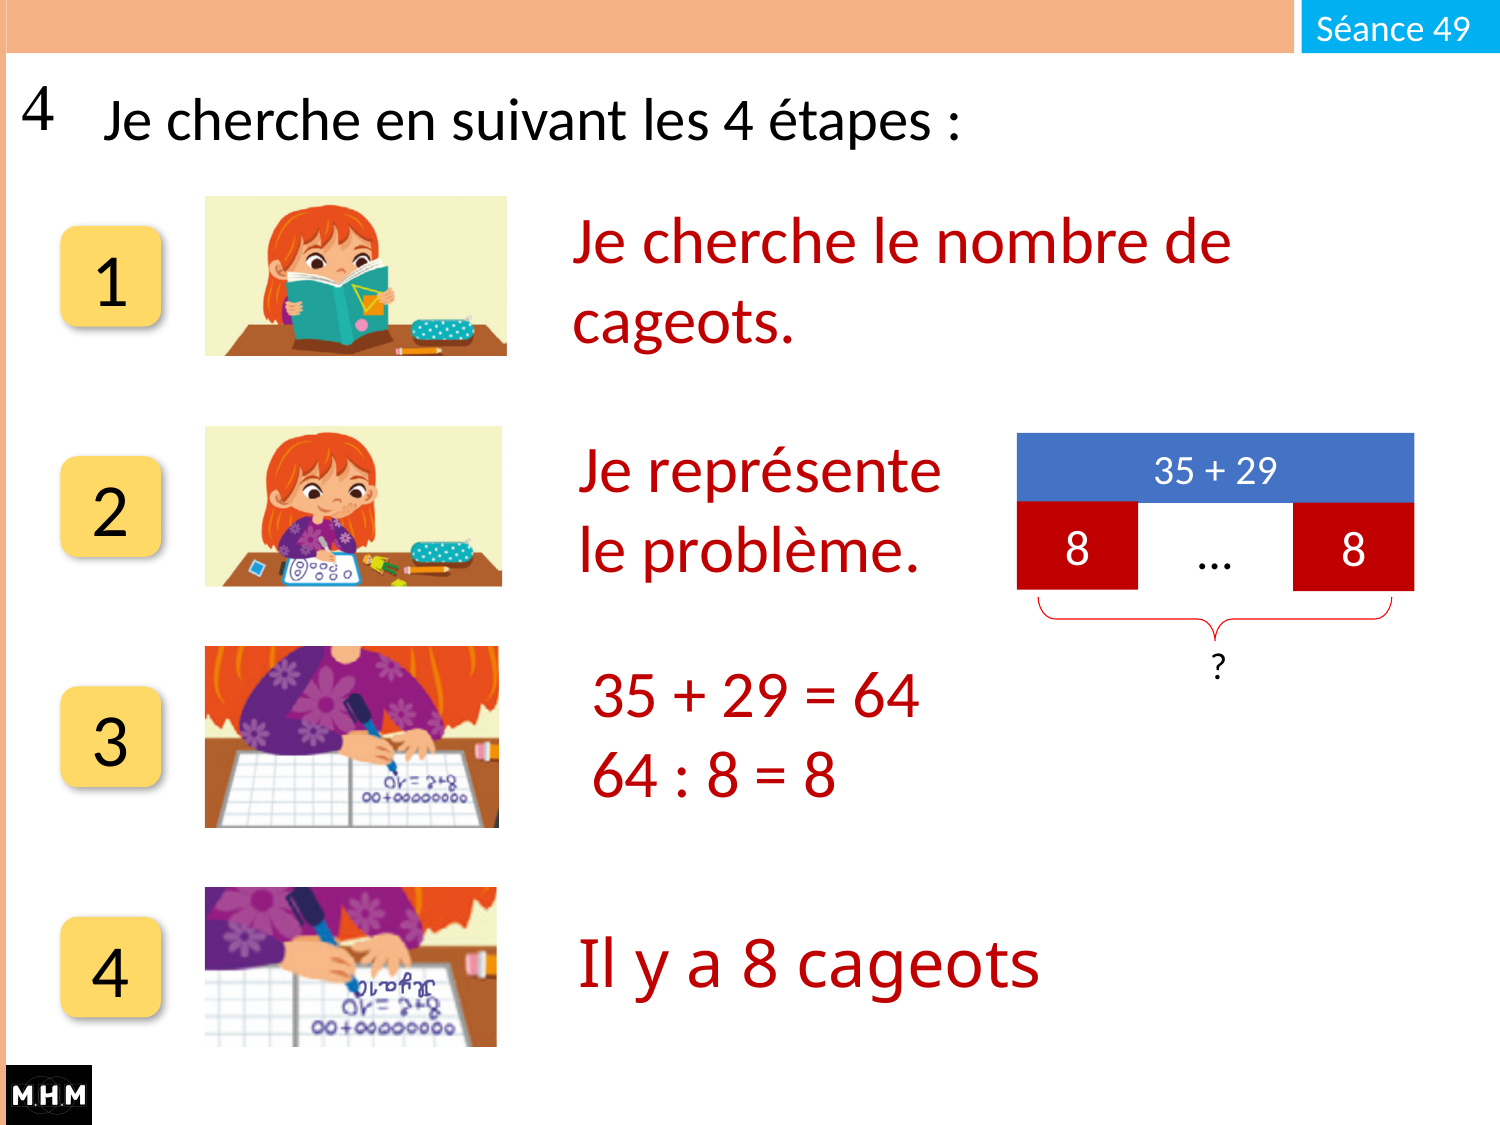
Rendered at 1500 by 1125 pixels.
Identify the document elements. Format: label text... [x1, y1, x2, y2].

title Je cherche en suivant les 4 étapes : [88, 35, 1382, 161]
picture [204, 196, 515, 356]
text_box 8 [1016, 500, 1139, 591]
picture [6, 1065, 92, 1125]
text_box 2 [59, 455, 163, 558]
text_box 1 [59, 224, 163, 328]
text_box … [1153, 504, 1277, 595]
text_box Je cherche le nombre de cageots. [558, 189, 1458, 365]
text_box 35 + 29 = 64 64 : 8 = 8 [576, 643, 1334, 898]
text_box [1037, 596, 1393, 635]
text_box Il y a 8 cageots [563, 913, 1415, 1009]
text_box 35 + 29 [1016, 432, 1415, 504]
text_box ? [1044, 635, 1393, 693]
text_box 8 [1292, 502, 1415, 592]
picture [204, 887, 497, 1047]
picture [204, 426, 503, 587]
text_box 4 [59, 915, 163, 1019]
text_box 3 [59, 685, 163, 789]
picture [204, 646, 499, 828]
text_box Je représente le problème. [563, 418, 1415, 593]
